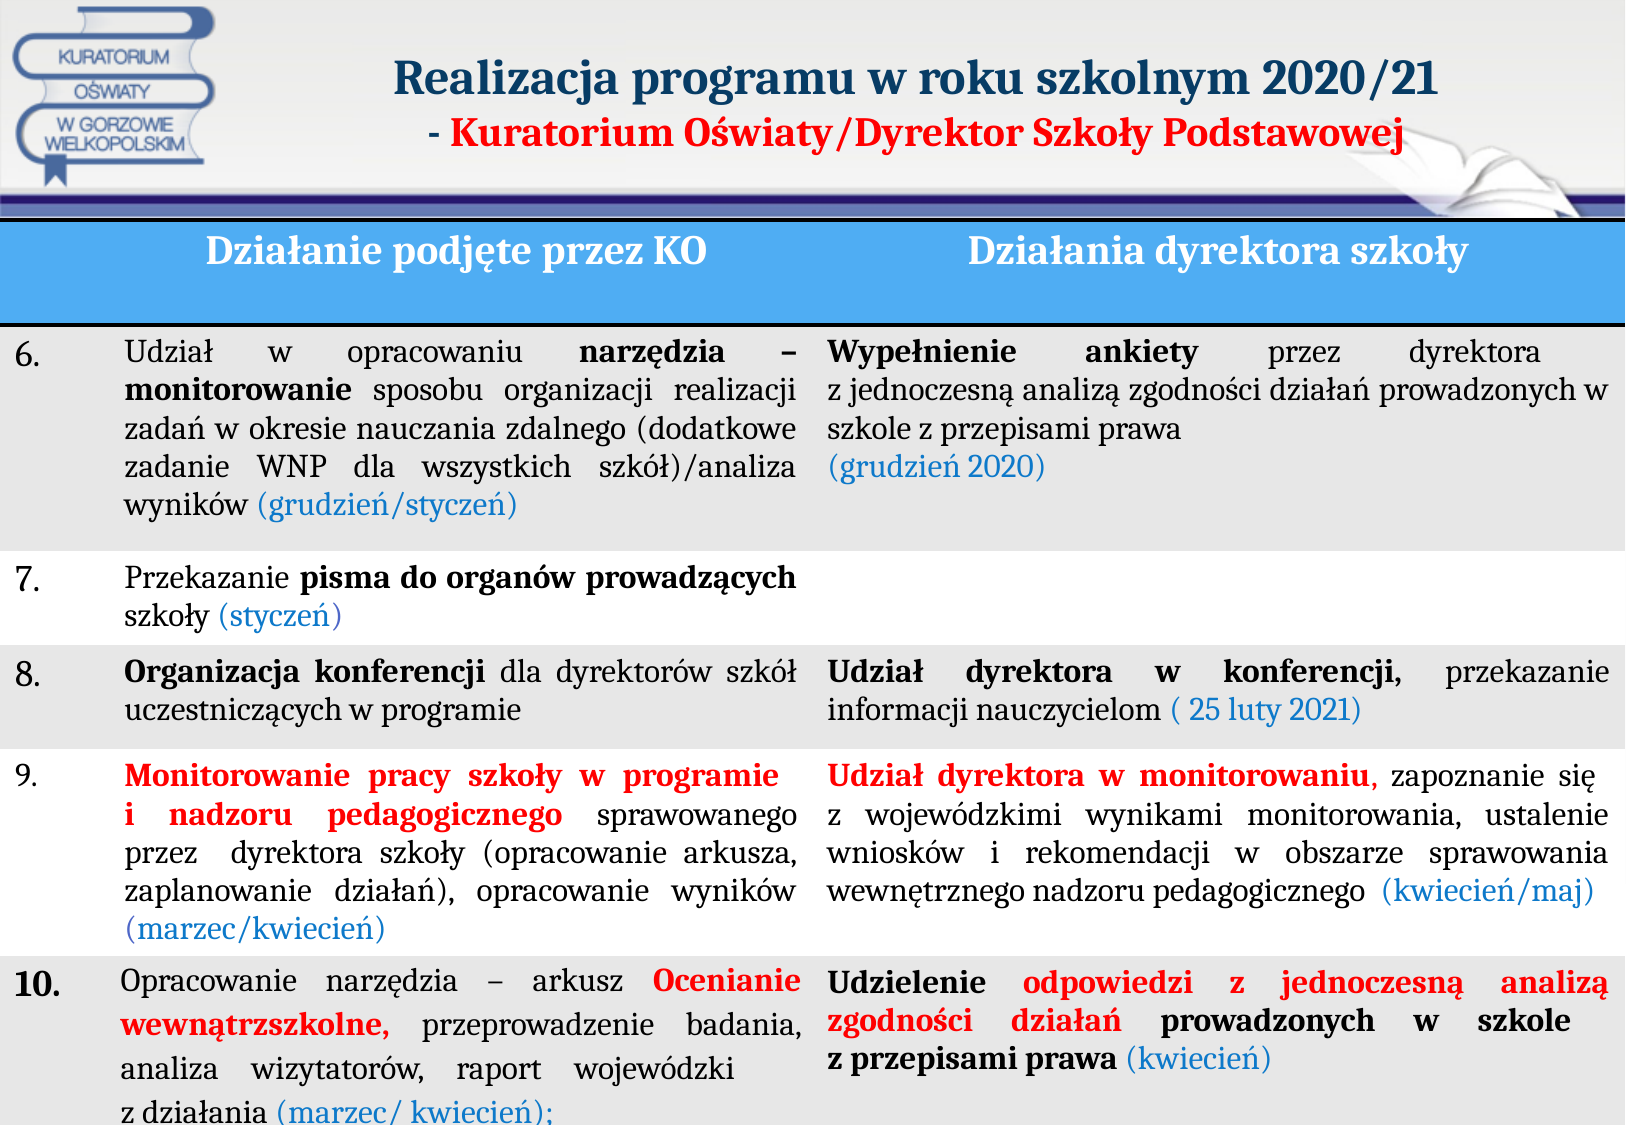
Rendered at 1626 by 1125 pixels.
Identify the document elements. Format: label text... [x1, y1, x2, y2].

table_cell 8. [0, 645, 109, 749]
table_cell 9. [0, 749, 109, 956]
table_cell Udział dyrektora w konferencji, przekazanie informacji nauczycielom ( 25 luty 2021) [812, 645, 1625, 749]
table_cell Wypełnienie ankiety przez dyrektora z jednoczesną analizą zgodności działań prowadzonych w szkole z przepisami prawa (grudzień 2020) [812, 327, 1625, 551]
table_cell Udzielenie odpowiedzi z jednoczesną analizą zgodności działań prowadzonych w szkole z przepisami prawa (kwiecień) [812, 956, 1625, 1125]
table_cell 7. [0, 551, 109, 645]
table_header Działanie podjęte przez KO [109, 222, 812, 323]
table_cell Opracowanie narzędzia – arkusz Ocenianie wewnątrzszkolne, przeprowadzenie badania, analiza wizytatorów, raport wojewódzki z działania (marzec/ kwiecień); [109, 956, 812, 1125]
title Realizacja programu w roku szkolnym 2020/21 - Kuratorium Oświaty/Dyrektor Szkoły Podstawowej [233, 23, 1600, 176]
table_cell Organizacja konferencji dla dyrektorów szkół uczestniczących w programie [109, 645, 812, 749]
table_cell 10. [0, 956, 109, 1125]
table_header Działania dyrektora szkoły [812, 222, 1625, 323]
table_cell Przekazanie pisma do organów prowadzących szkoły (styczeń) [109, 551, 812, 645]
table_cell Udział w opracowaniu narzędzia – monitorowanie sposobu organizacji realizacji zadań w okresie nauczania zdalnego (dodatkowe zadanie WNP dla wszystkich szkół)/analiza wyników (grudzień/styczeń) [109, 327, 812, 551]
table_header [0, 222, 109, 323]
table_cell 6. [0, 327, 109, 551]
picture [0, 0, 1626, 1125]
table_cell [812, 551, 1625, 645]
table_cell Monitorowanie pracy szkoły w programie i nadzoru pedagogicznego sprawowanego przez dyrektora szkoły (opracowanie arkusza, zaplanowanie działań), opracowanie wyników (marzec/kwiecień) [109, 749, 812, 956]
table_cell Udział dyrektora w monitorowaniu, zapoznanie się z wojewódzkimi wynikami monitorowania, ustalenie wniosków i rekomendacji w obszarze sprawowania wewnętrznego nadzoru pedagogicznego (kwiecień/maj) [812, 749, 1625, 956]
